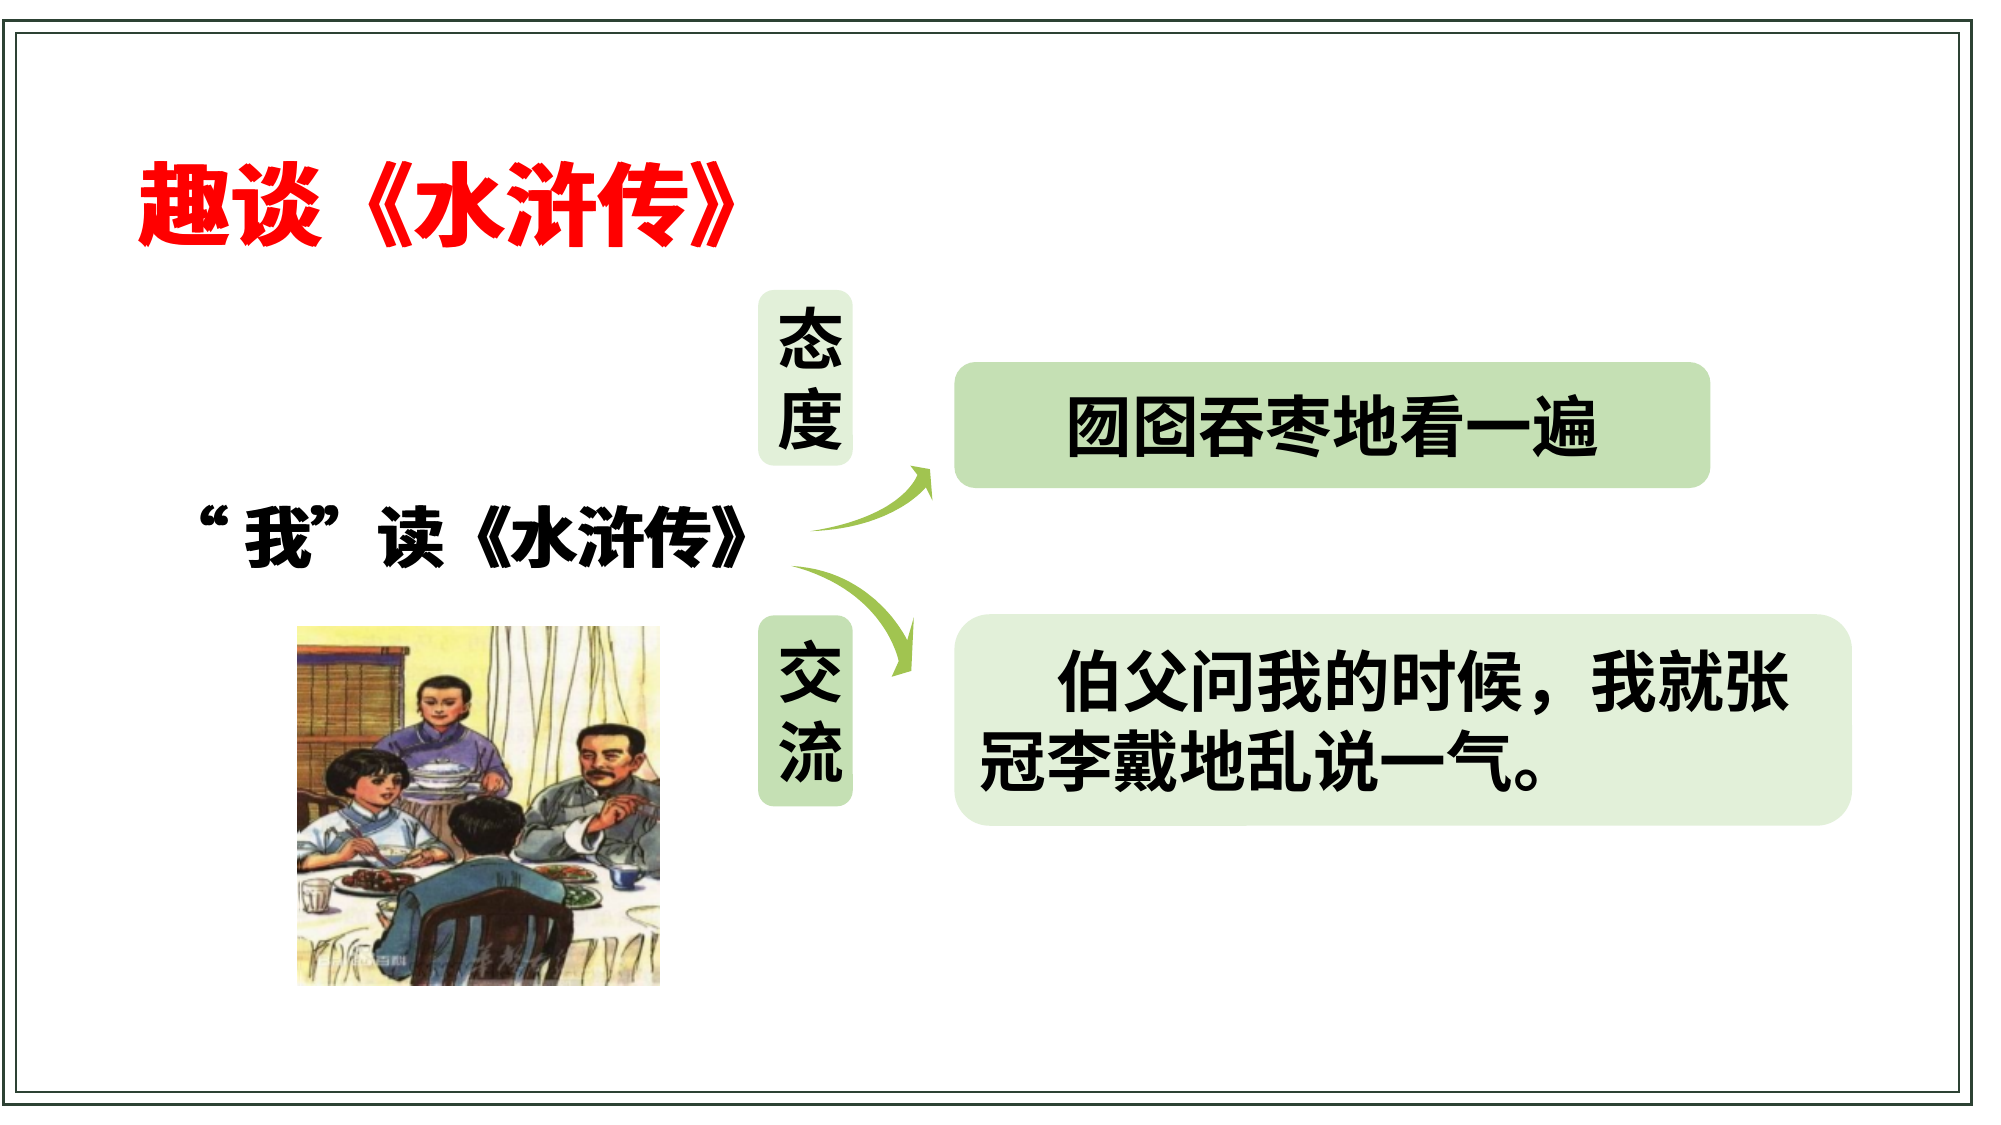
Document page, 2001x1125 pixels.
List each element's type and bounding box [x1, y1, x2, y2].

text_box [3, 20, 1972, 1105]
picture [297, 626, 660, 986]
